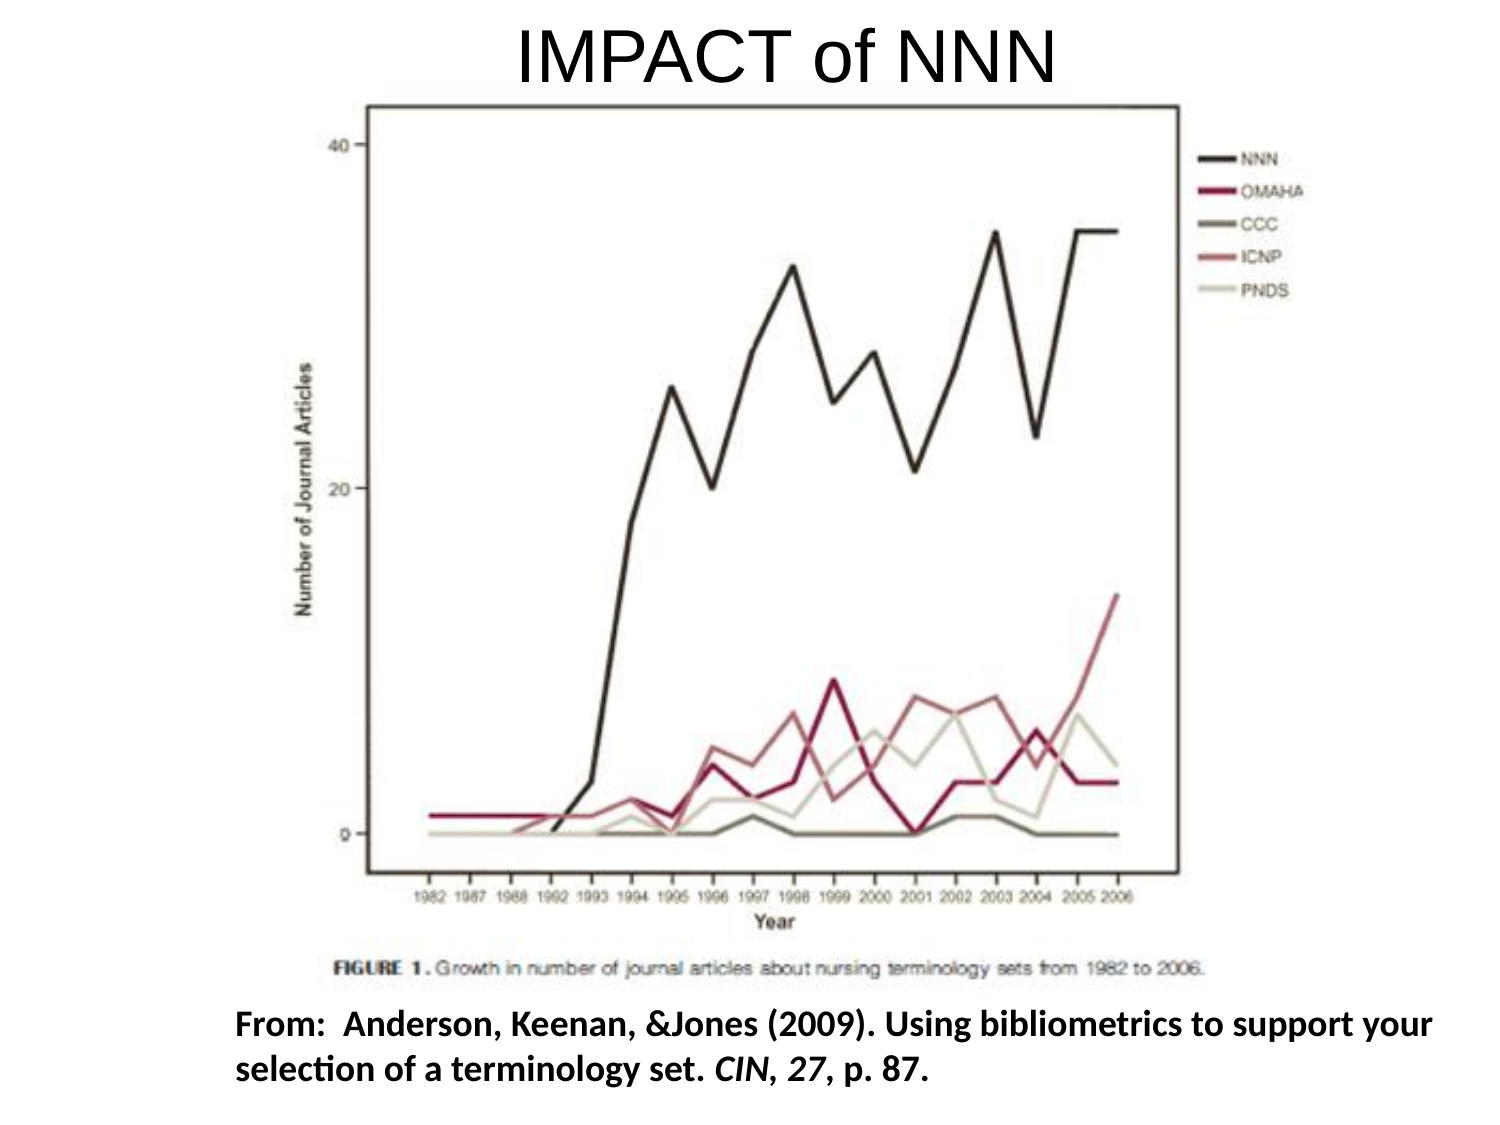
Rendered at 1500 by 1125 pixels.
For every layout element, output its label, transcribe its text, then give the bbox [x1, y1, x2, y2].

picture [249, 49, 1334, 1000]
text_box IMPACT of NNN [500, 0, 1074, 48]
text_box From: Anderson, Keenan, &Jones (2009). Using bibliometrics to support your selection of a terminology set. CIN, 27, p. 87. [220, 991, 1500, 1097]
